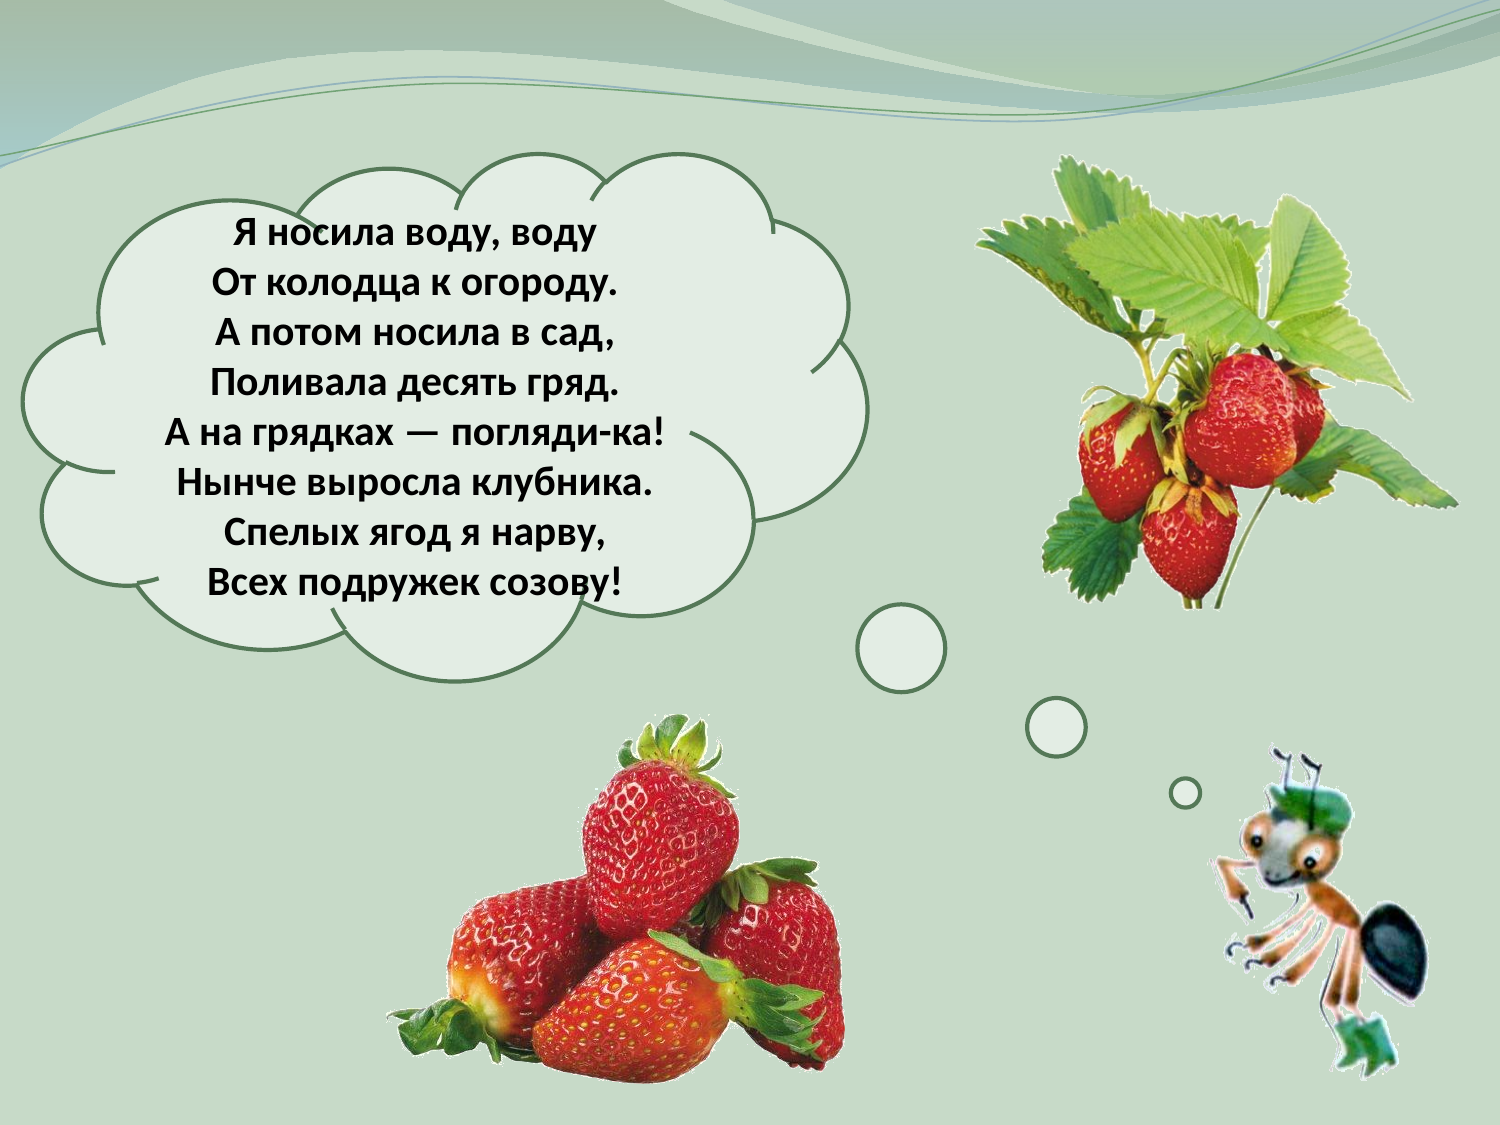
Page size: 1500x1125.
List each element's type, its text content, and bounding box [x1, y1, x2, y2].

text_box Я носила воду, воду От колодца к огороду. А потом носила в сад, Поливала десять гряд. А на грядках — погляди-ка! Нынче выросла клубника. Спелых ягод я нарву, Всех подружек созову! [855, 602, 948, 695]
picture [1206, 737, 1439, 1090]
text_box Я носила воду, воду От колодца к огороду. А потом носила в сад, Поливала десять гряд. А на грядках — погляди-ка! Нынче выросла клубника. Спелых ягод я нарву, Всех подружек созову! [20, 151, 870, 684]
picture [960, 152, 1473, 614]
text_box Я носила воду, воду От колодца к огороду. А потом носила в сад, Поливала десять гряд. А на грядках — погляди-ка! Нынче выросла клубника. Спелых ягод я нарву, Всех подружек созову! [1025, 695, 1088, 759]
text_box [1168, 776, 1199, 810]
picture [386, 714, 845, 1084]
